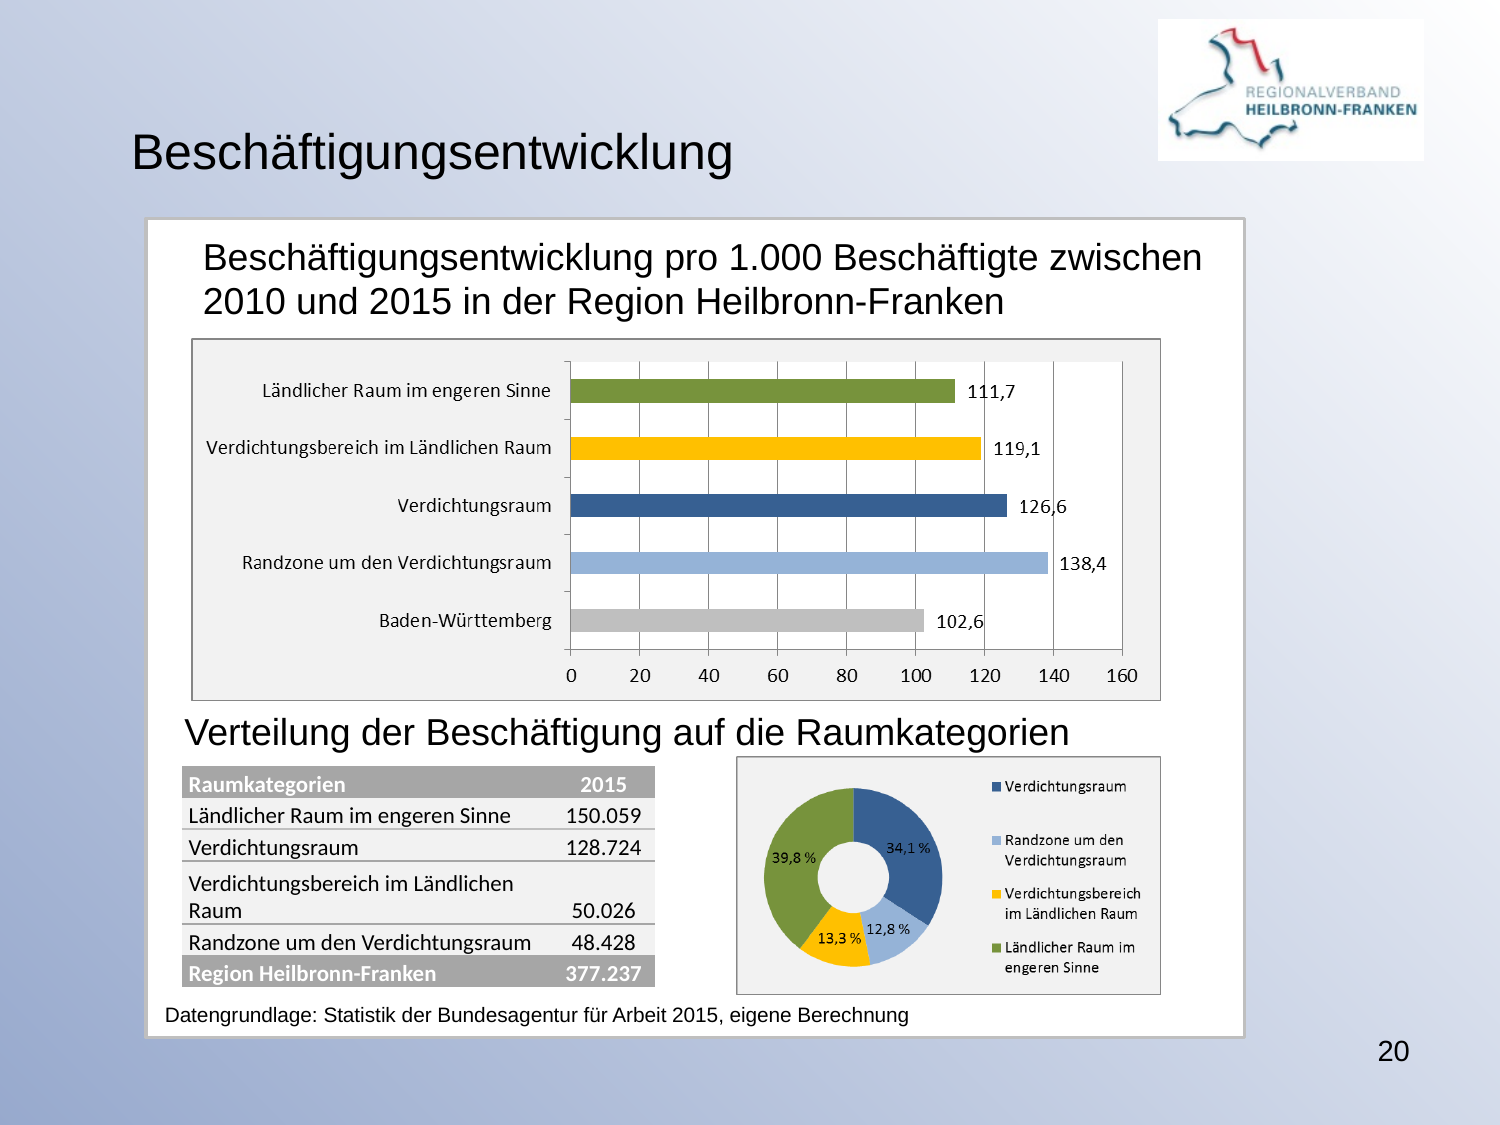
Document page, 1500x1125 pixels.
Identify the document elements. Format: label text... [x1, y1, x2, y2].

table_header 2015 [552, 766, 655, 798]
table_cell Region Heilbronn-Franken [182, 957, 552, 987]
table_cell Ländlicher Raum im engeren Sinne [182, 798, 552, 828]
picture [1158, 19, 1424, 161]
table_cell Randzone um den Verdichtungsraum [182, 925, 552, 955]
table_cell 377.237 [552, 957, 655, 987]
slide_number 20 [1074, 1024, 1425, 1103]
table_cell 50.026 [552, 862, 655, 923]
table_cell Verdichtungsraum [182, 830, 552, 860]
table_cell 128.724 [552, 830, 655, 860]
table_cell 48.428 [552, 925, 655, 955]
picture [191, 337, 1162, 701]
table_header Raumkategorien [182, 766, 552, 798]
picture [736, 756, 1162, 995]
text_box Verteilung der Beschäftigung auf die Raumkategorien [169, 700, 1161, 761]
table_cell 150.059 [552, 798, 655, 828]
text_box [144, 216, 1247, 1040]
title Beschäftigungsentwicklung [116, 55, 1383, 244]
text_box Datengrundlage: Statistik der Bundesagentur für Arbeit 2015, eigene Berechnung [150, 994, 925, 1035]
text_box Beschäftigungsentwicklung pro 1.000 Beschäftigte zwischen 2010 und 2015 in der Region Heilbronn-Franken [188, 225, 1245, 330]
table_cell Verdichtungsbereich im Ländlichen Raum [182, 862, 552, 923]
